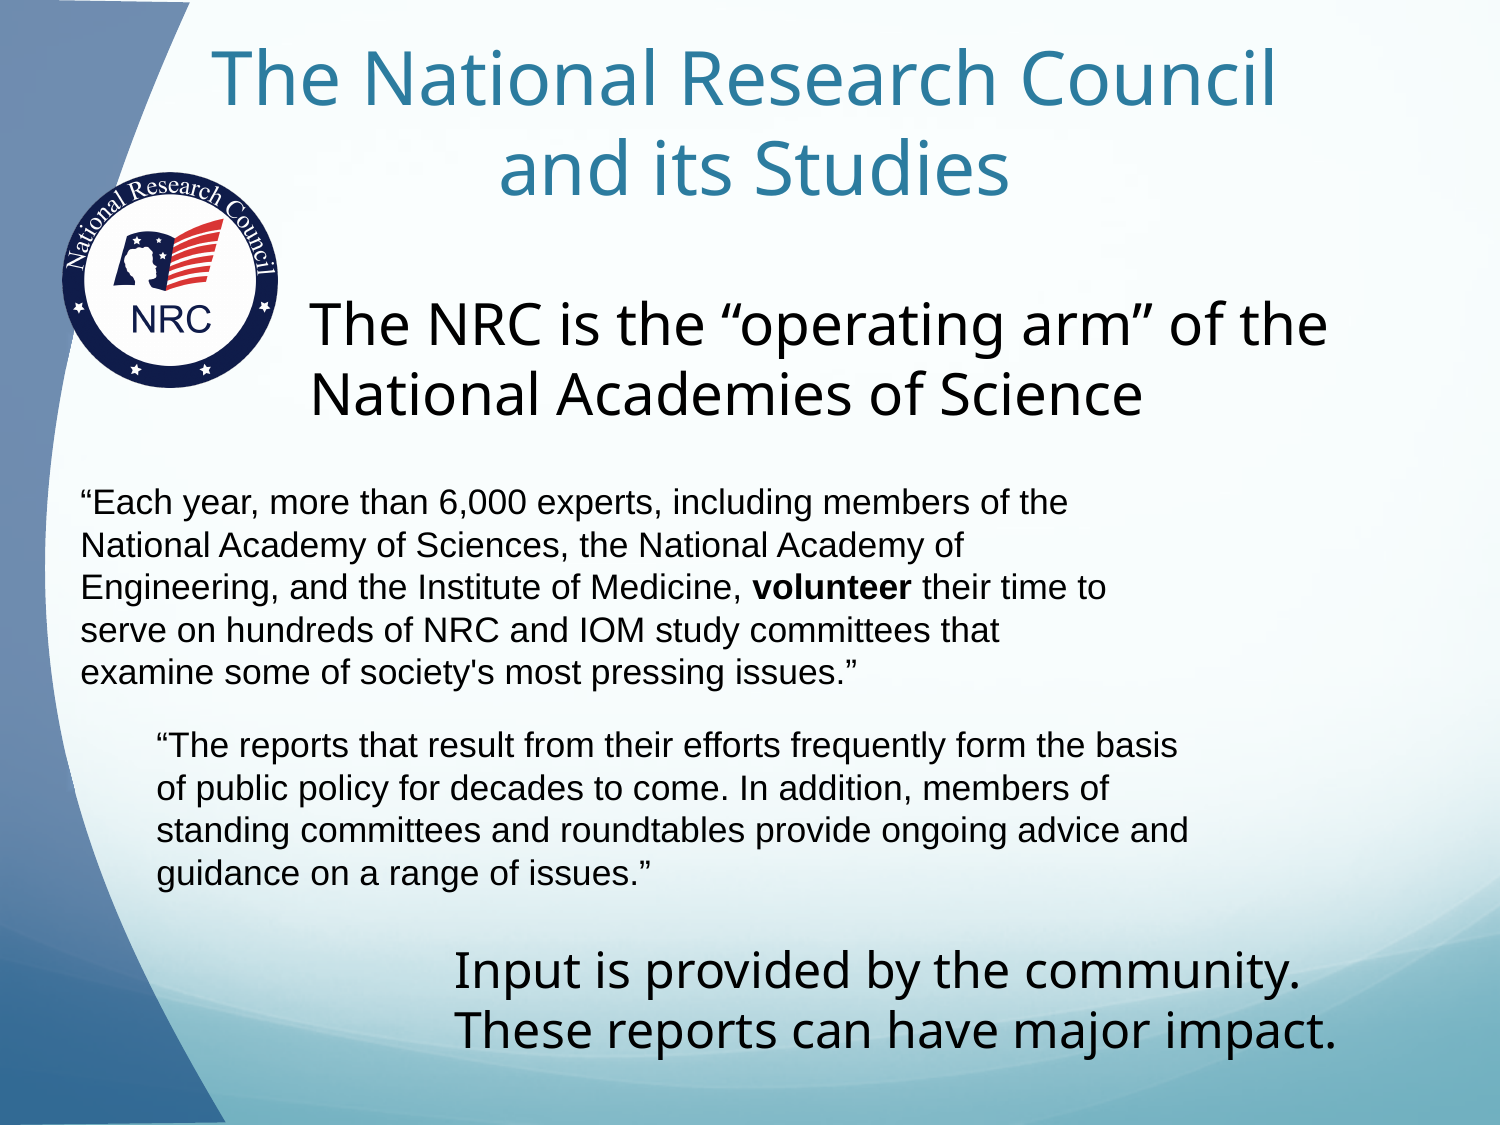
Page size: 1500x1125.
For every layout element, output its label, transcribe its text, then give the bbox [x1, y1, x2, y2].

text_box The National Research Council and its Studies [205, 25, 1305, 217]
text_box “The reports that result from their efforts frequently form the basis of public policy for decades to come. In addition, members of standing committees and roundtables provide ongoing advice and guidance on a range of issues.” [150, 716, 1203, 899]
text_box Input is provided by the community. These reports can have major impact. [439, 931, 1354, 1067]
text_box “Each year, more than 6,000 experts, including members of the National Academy of Sciences, the National Academy of Engineering, and the Institute of Medicine, volunteer their time to serve on hundreds of NRC and IOM study committees that examine some of society's most pressing issues.” [74, 473, 1127, 698]
text_box [0, 0, 226, 1125]
picture [61, 171, 279, 389]
text_box The NRC is the “operating arm” of the National Academies of Science [303, 281, 1387, 433]
